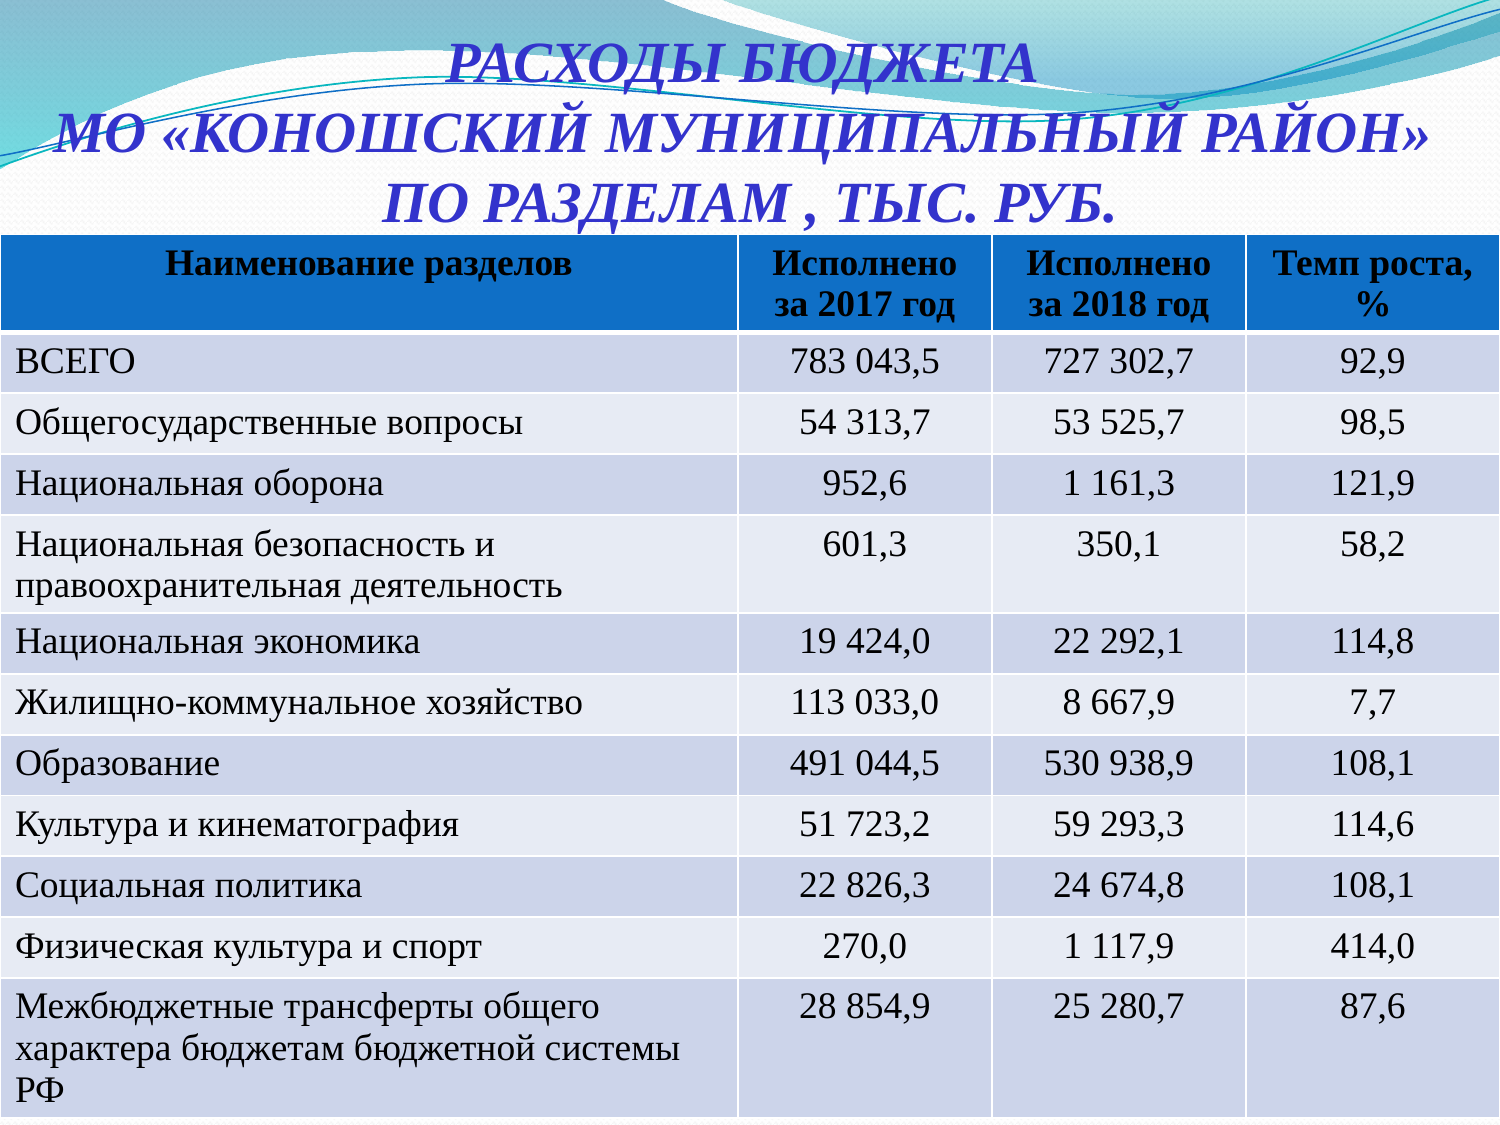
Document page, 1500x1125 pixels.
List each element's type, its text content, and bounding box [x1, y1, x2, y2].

table_cell 92,9 [1247, 335, 1499, 392]
table_cell 350,1 [993, 516, 1245, 612]
table_cell Физическая культура и спорт [1, 918, 737, 977]
table_cell 58,2 [1247, 516, 1499, 612]
table_cell Социальная политика [1, 857, 737, 916]
table_cell 491 044,5 [739, 736, 991, 795]
table_cell Межбюджетные трансферты общего характера бюджетам бюджетной системы РФ [1, 979, 737, 1117]
table_cell 24 674,8 [993, 857, 1245, 916]
table_cell 121,9 [1247, 455, 1499, 514]
table_cell 28 854,9 [739, 979, 991, 1117]
table_header Темп роста, % [1247, 235, 1499, 330]
table_cell Общегосударственные вопросы [1, 394, 737, 453]
table_header Исполнено за 2018 год [993, 235, 1245, 330]
table_cell Культура и кинематография [1, 796, 737, 855]
table_cell Жилищно-коммунальное хозяйство [1, 675, 737, 734]
table_cell Образование [1, 736, 737, 795]
table_header Исполнено за 2017 год [739, 235, 991, 330]
table_cell 98,5 [1247, 394, 1499, 453]
table_cell Национальная экономика [1, 614, 737, 673]
table_cell 114,6 [1247, 796, 1499, 855]
table_cell 22 826,3 [739, 857, 991, 916]
table_cell 113 033,0 [739, 675, 991, 734]
table_header Наименование разделов [1, 235, 737, 330]
table_cell 114,8 [1247, 614, 1499, 673]
table_cell 19 424,0 [739, 614, 991, 673]
table_cell ВСЕГО [1, 335, 737, 392]
title РАСХОДЫ БЮДЖЕТА МО «КОНОШСКИЙ МУНИЦИПАЛЬНЫЙ РАЙОН» ПО РАЗДЕЛАМ , ТЫС. РУБ. [0, 35, 1500, 234]
table_cell 108,1 [1247, 857, 1499, 916]
table_cell Национальная оборона [1, 455, 737, 514]
table_cell 22 292,1 [993, 614, 1245, 673]
table_cell 727 302,7 [993, 335, 1245, 392]
table_cell 25 280,7 [993, 979, 1245, 1117]
table_cell 783 043,5 [739, 335, 991, 392]
table_cell 87,6 [1247, 979, 1499, 1117]
table_cell 601,3 [739, 516, 991, 612]
table_cell 414,0 [1247, 918, 1499, 977]
table_cell 8 667,9 [993, 675, 1245, 734]
table_cell 53 525,7 [993, 394, 1245, 453]
table_cell 51 723,2 [739, 796, 991, 855]
table_cell 952,6 [739, 455, 991, 514]
table_cell 54 313,7 [739, 394, 991, 453]
table_cell 1 161,3 [993, 455, 1245, 514]
table_cell 108,1 [1247, 736, 1499, 795]
table_cell Национальная безопасность и правоохранительная деятельность [1, 516, 737, 612]
table_cell 59 293,3 [993, 796, 1245, 855]
table_cell 1 117,9 [993, 918, 1245, 977]
table_cell 270,0 [739, 918, 991, 977]
table_cell 530 938,9 [993, 736, 1245, 795]
table_cell 7,7 [1247, 675, 1499, 734]
